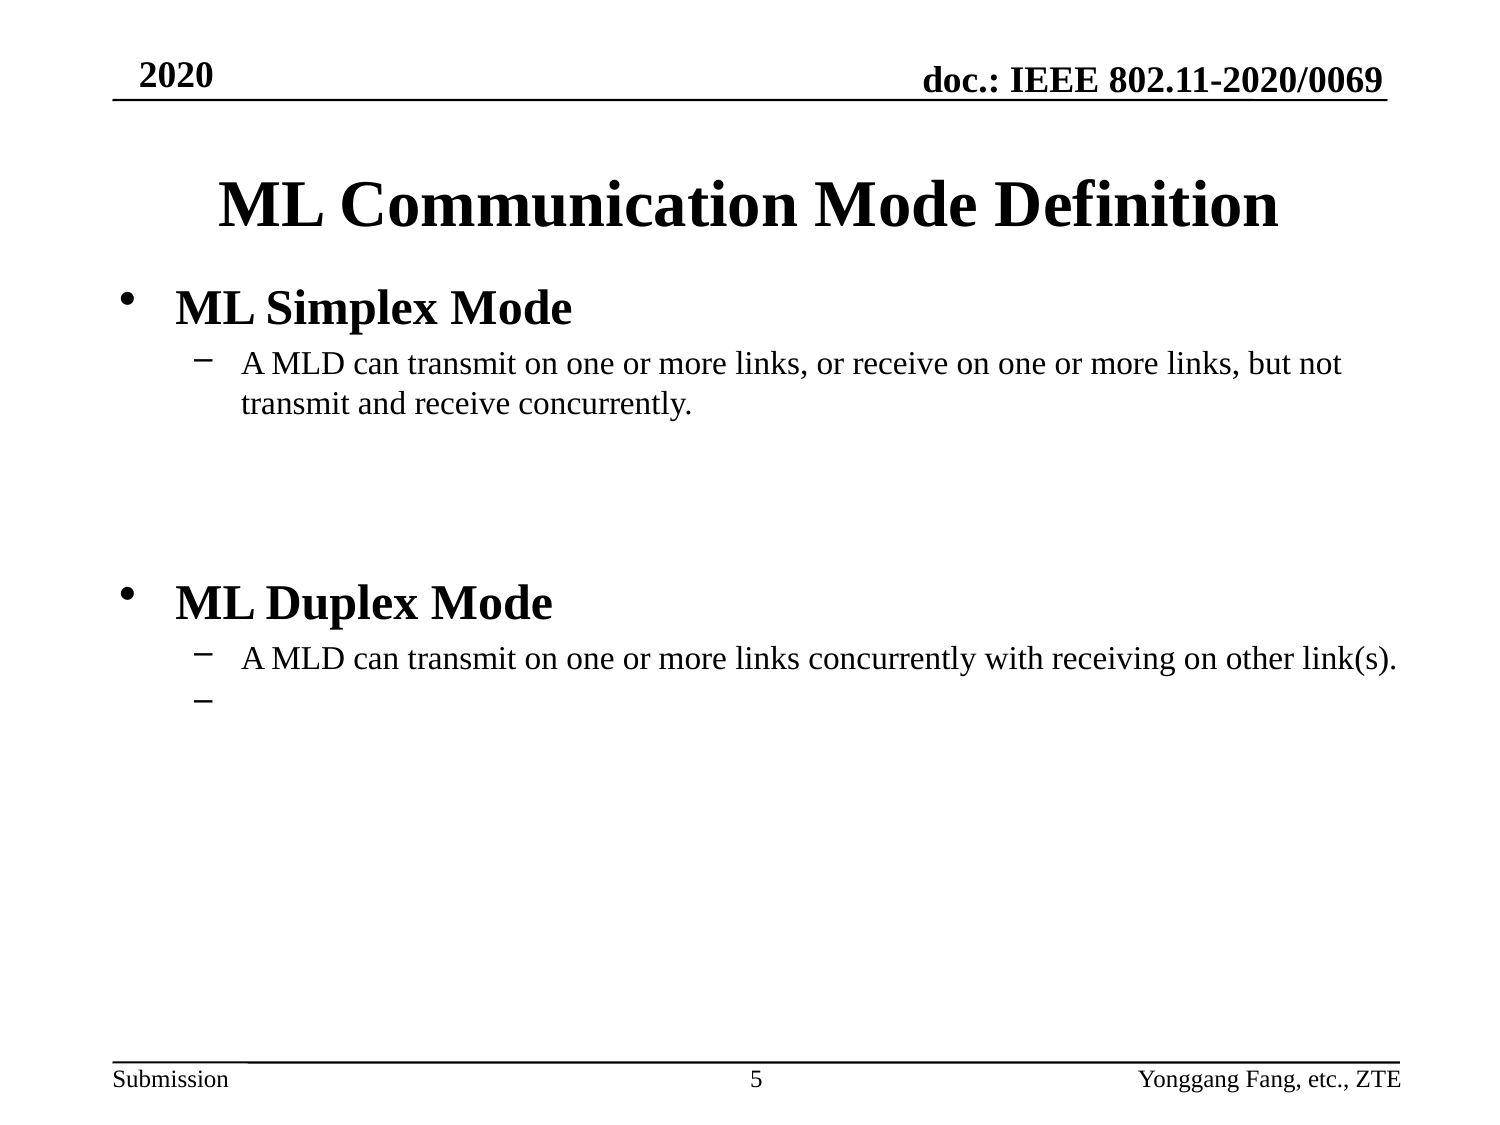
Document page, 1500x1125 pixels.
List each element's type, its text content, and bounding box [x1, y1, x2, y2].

footer Yonggang Fang, etc., ZTE [1134, 1061, 1402, 1093]
title ML Communication Mode Definition [112, 112, 1388, 266]
list ML Simplex Mode A MLD can transmit on one or more links, or receive on one or more links, but not transmit and receive concurrently. ML Duplex Mode A MLD can transmit on one or more links concurrently with receiving on other link(s). [103, 266, 1424, 1047]
slide_number 5 [741, 1061, 772, 1093]
